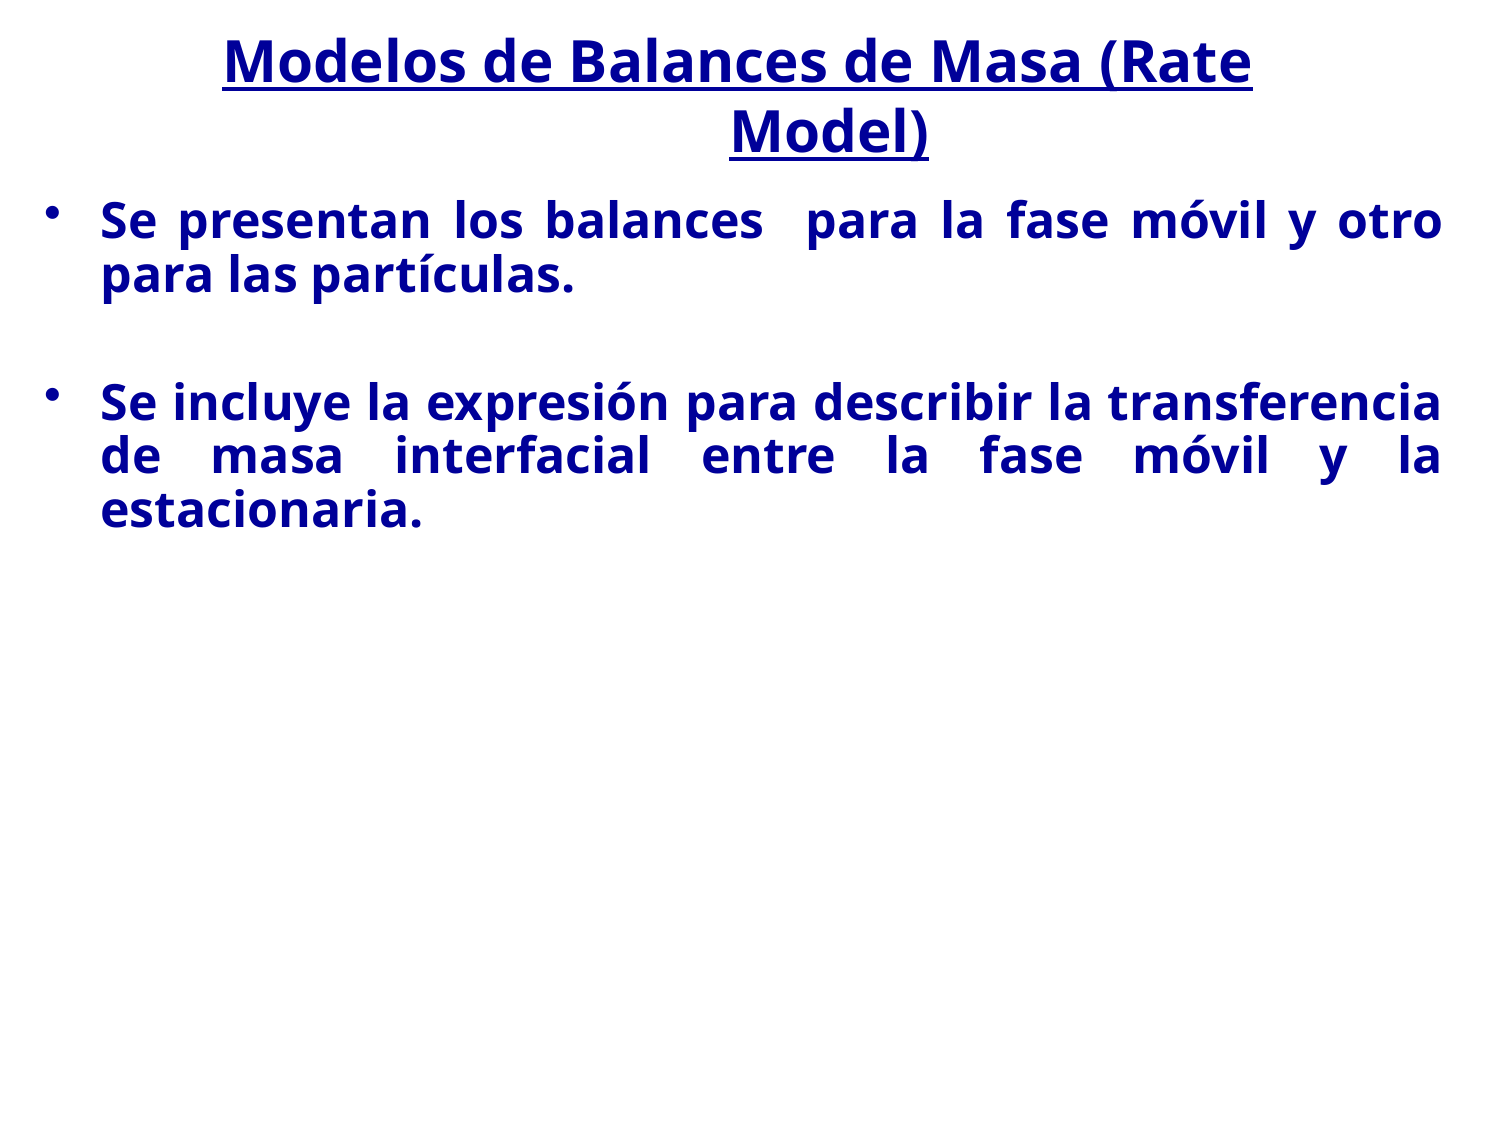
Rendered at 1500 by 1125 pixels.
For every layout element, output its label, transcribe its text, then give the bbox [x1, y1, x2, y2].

title Modelos de Balances de Masa (Rate Model) [99, 0, 1376, 187]
list Se presentan los balances para la fase móvil y otro para las partículas. Se incluye la expresión para describir la transferencia de masa interfacial entre la fase móvil y la estacionaria. [29, 187, 1460, 1048]
